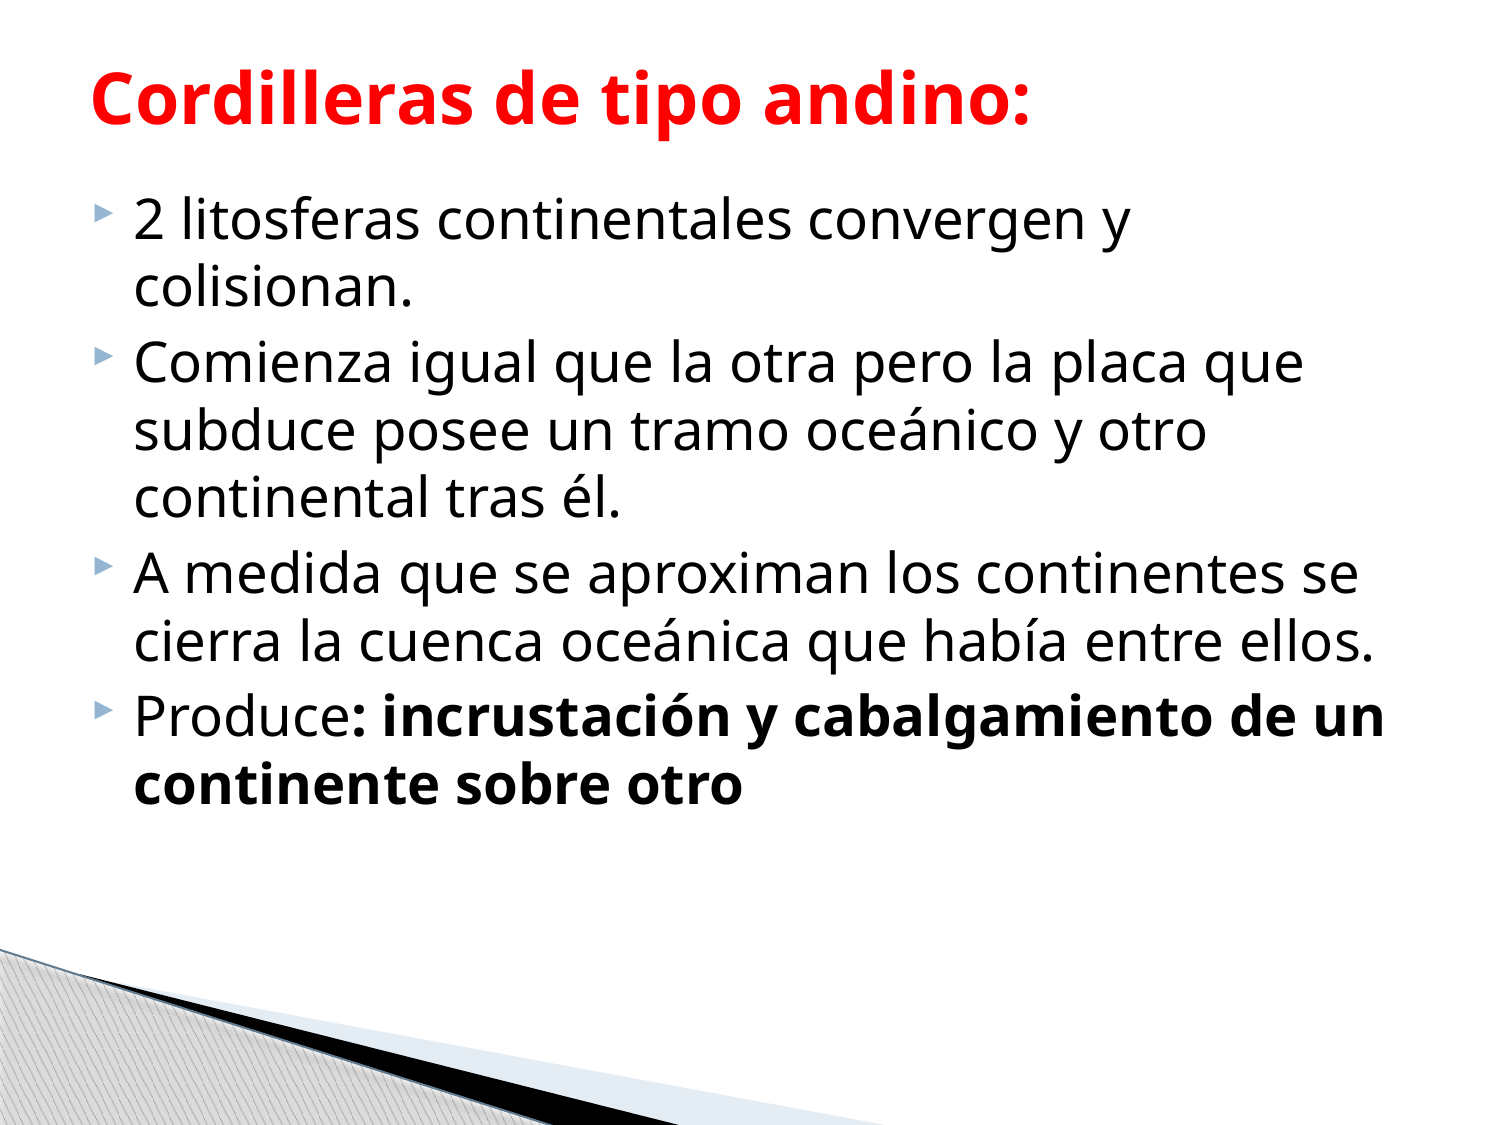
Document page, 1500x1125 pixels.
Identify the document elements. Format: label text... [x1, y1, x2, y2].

list 2 litosferas continentales convergen y colisionan. Comienza igual que la otra pero la placa que subduce posee un tramo oceánico y otro continental tras él. A medida que se aproximan los continentes se cierra la cuenca oceánica que había entre ellos. Produce: incrustación y cabalgamiento de un continente sobre otro [58, 175, 1409, 919]
title Cordilleras de tipo andino: [75, 45, 1425, 233]
